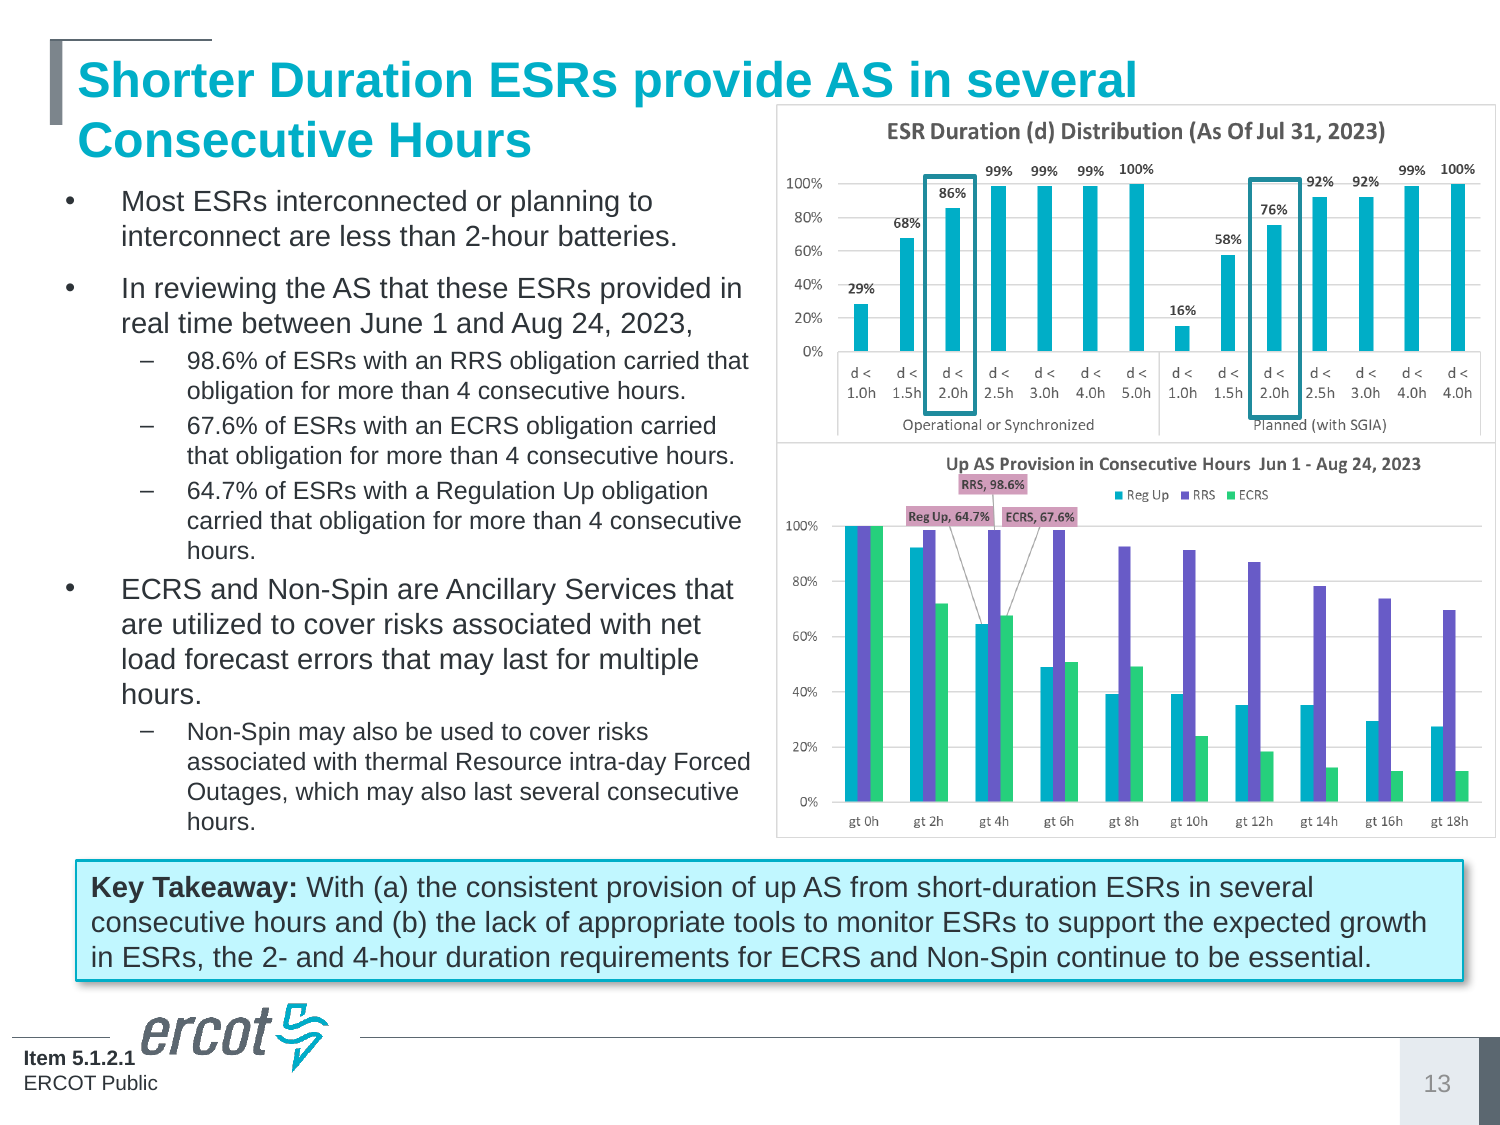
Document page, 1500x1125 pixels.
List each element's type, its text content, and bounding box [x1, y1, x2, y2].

picture [137, 999, 332, 1075]
title Shorter Duration ESRs provide AS in several Consecutive Hours [62, 39, 1450, 134]
picture [776, 104, 1497, 838]
slide_number 13 [1387, 1057, 1488, 1107]
text_box Key Takeaway: With (a) the consistent provision of up AS from short-duration ESRs in several consecutive hours and (b) the lack of appropriate tools to monitor ESRs to support the expected growth in ESRs, the 2- and 4-hour duration requirements for ECRS and Non-Spin continue to be essential. [75, 860, 1463, 981]
list Most ESRs interconnected or planning to interconnect are less than 2-hour batteries. In reviewing the AS that these ESRs provided in real time between June 1 and Aug 24, 2023, 98.6% of ESRs with an RRS obligation carried that obligation for more than 4 consecutive hours. 67.6% of ESRs with an ECRS obligation carried that obligation for more than 4 consecutive hours. 64.7% of ESRs with a Regulation Up obligation carried that obligation for more than 4 consecutive hours. ECRS and Non-Spin are Ancillary Services that are utilized to cover risks associated with net load forecast errors that may last for multiple hours. Non-Spin may also be used to cover risks associated with thermal Resource intra-day Forced Outages, which may also last several consecutive hours. [50, 174, 770, 972]
